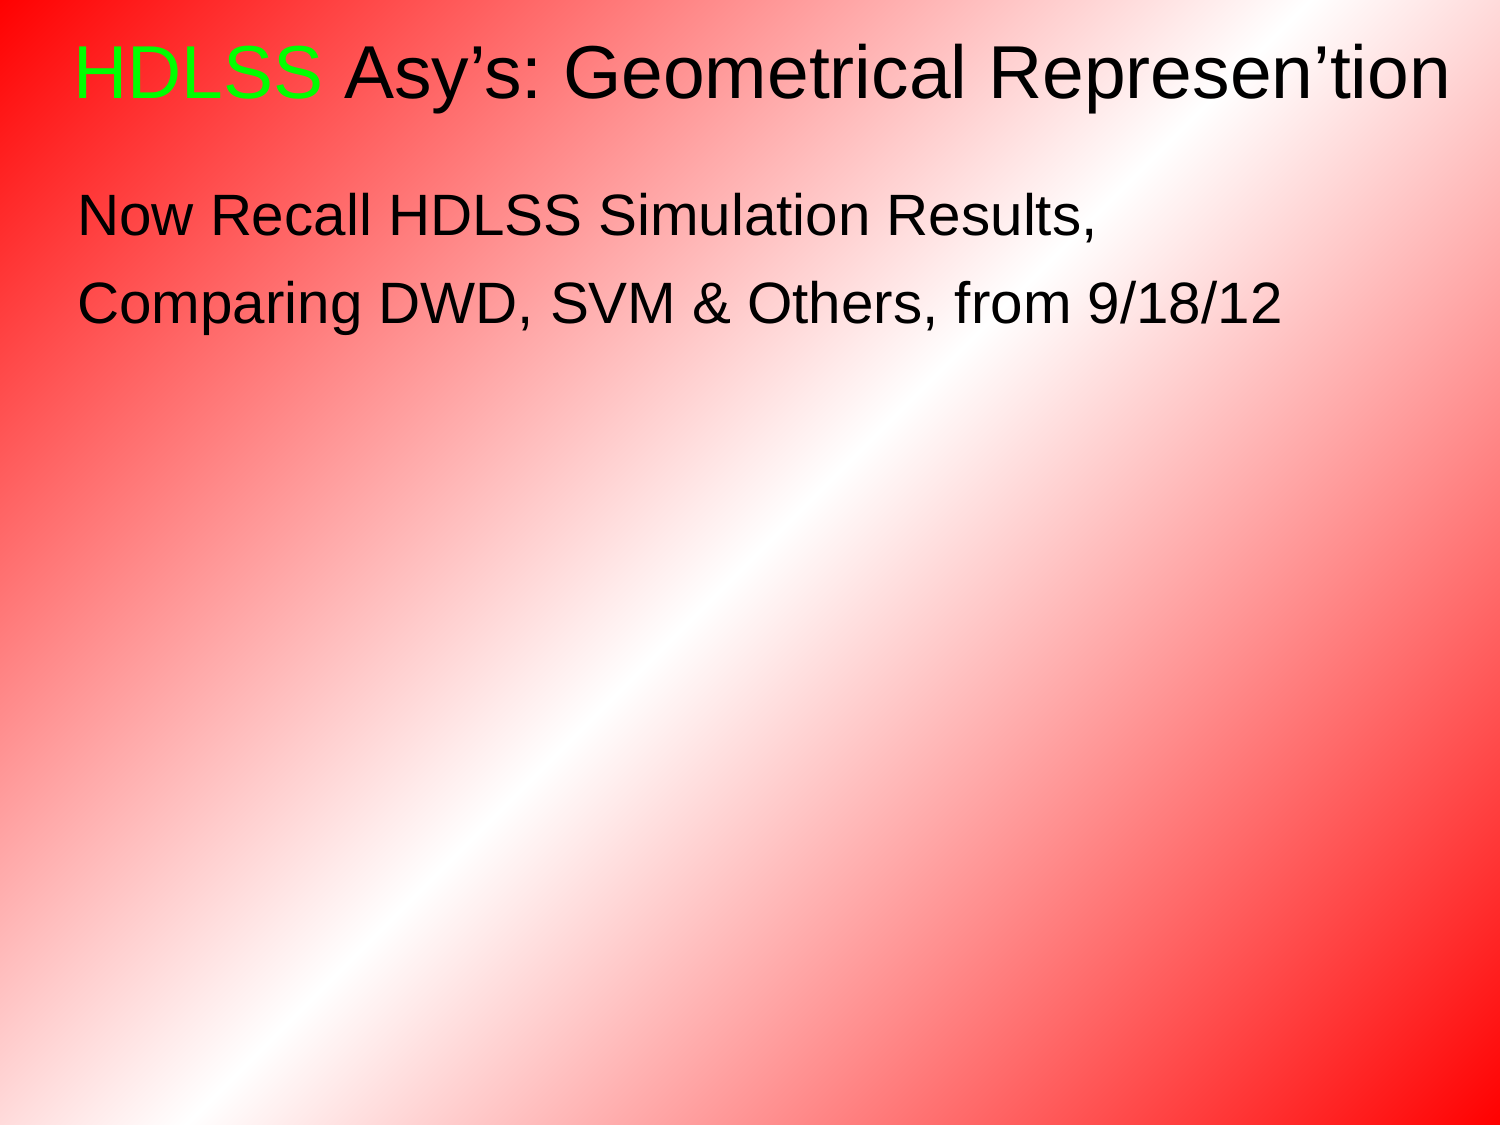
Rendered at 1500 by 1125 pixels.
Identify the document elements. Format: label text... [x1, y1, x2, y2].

title HDLSS Asy’s: Geometrical Represen’tion [50, 0, 1475, 138]
list Now Recall HDLSS Simulation Results, Comparing DWD, SVM & Others, from 9/18/12 [62, 162, 1425, 1050]
